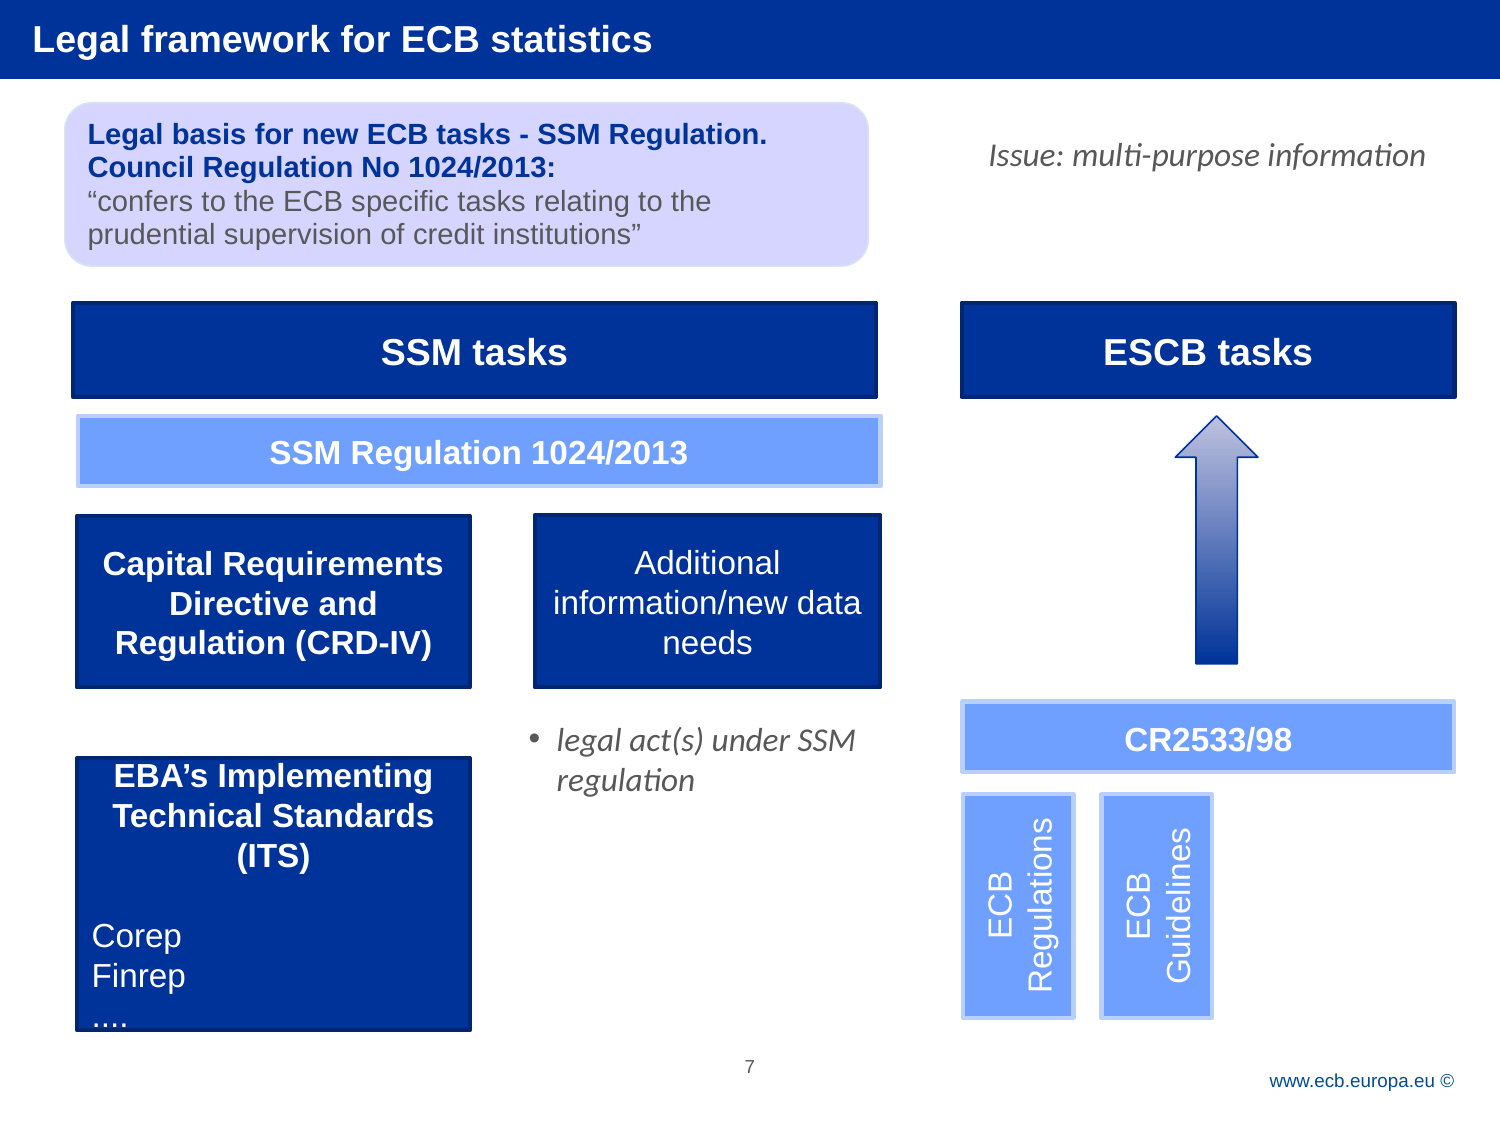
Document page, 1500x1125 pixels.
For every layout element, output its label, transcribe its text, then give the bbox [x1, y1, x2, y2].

text_box Legal framework for ECB statistics [17, 7, 1378, 126]
text_box SSM Regulation 1024/2013 [76, 414, 883, 488]
text_box [1175, 415, 1259, 664]
text_box ESCB tasks [960, 301, 1457, 399]
text_box EBA’s Implementing Technical Standards (ITS) Corep Finrep .... [75, 756, 472, 1032]
text_box Issue: multi-purpose information [973, 125, 1455, 181]
text_box Capital Requirements Directive and Regulation (CRD-IV) [75, 514, 472, 689]
text_box CR2533/98 [960, 699, 1456, 774]
text_box ECB Guidelines [1099, 792, 1214, 1020]
text_box Additional information/new data needs [533, 513, 882, 689]
text_box ECB Regulations [961, 792, 1076, 1020]
text_box SSM tasks [71, 301, 878, 399]
text_box legal act(s) under SSM regulation [513, 711, 917, 806]
text_box Legal basis for new ECB tasks - SSM Regulation. Council Regulation No 1024/2013: “confers to the ECB specific tasks relating to the prudential supervision of credit institutions” [64, 102, 869, 267]
slide_number 7 [715, 1054, 784, 1095]
